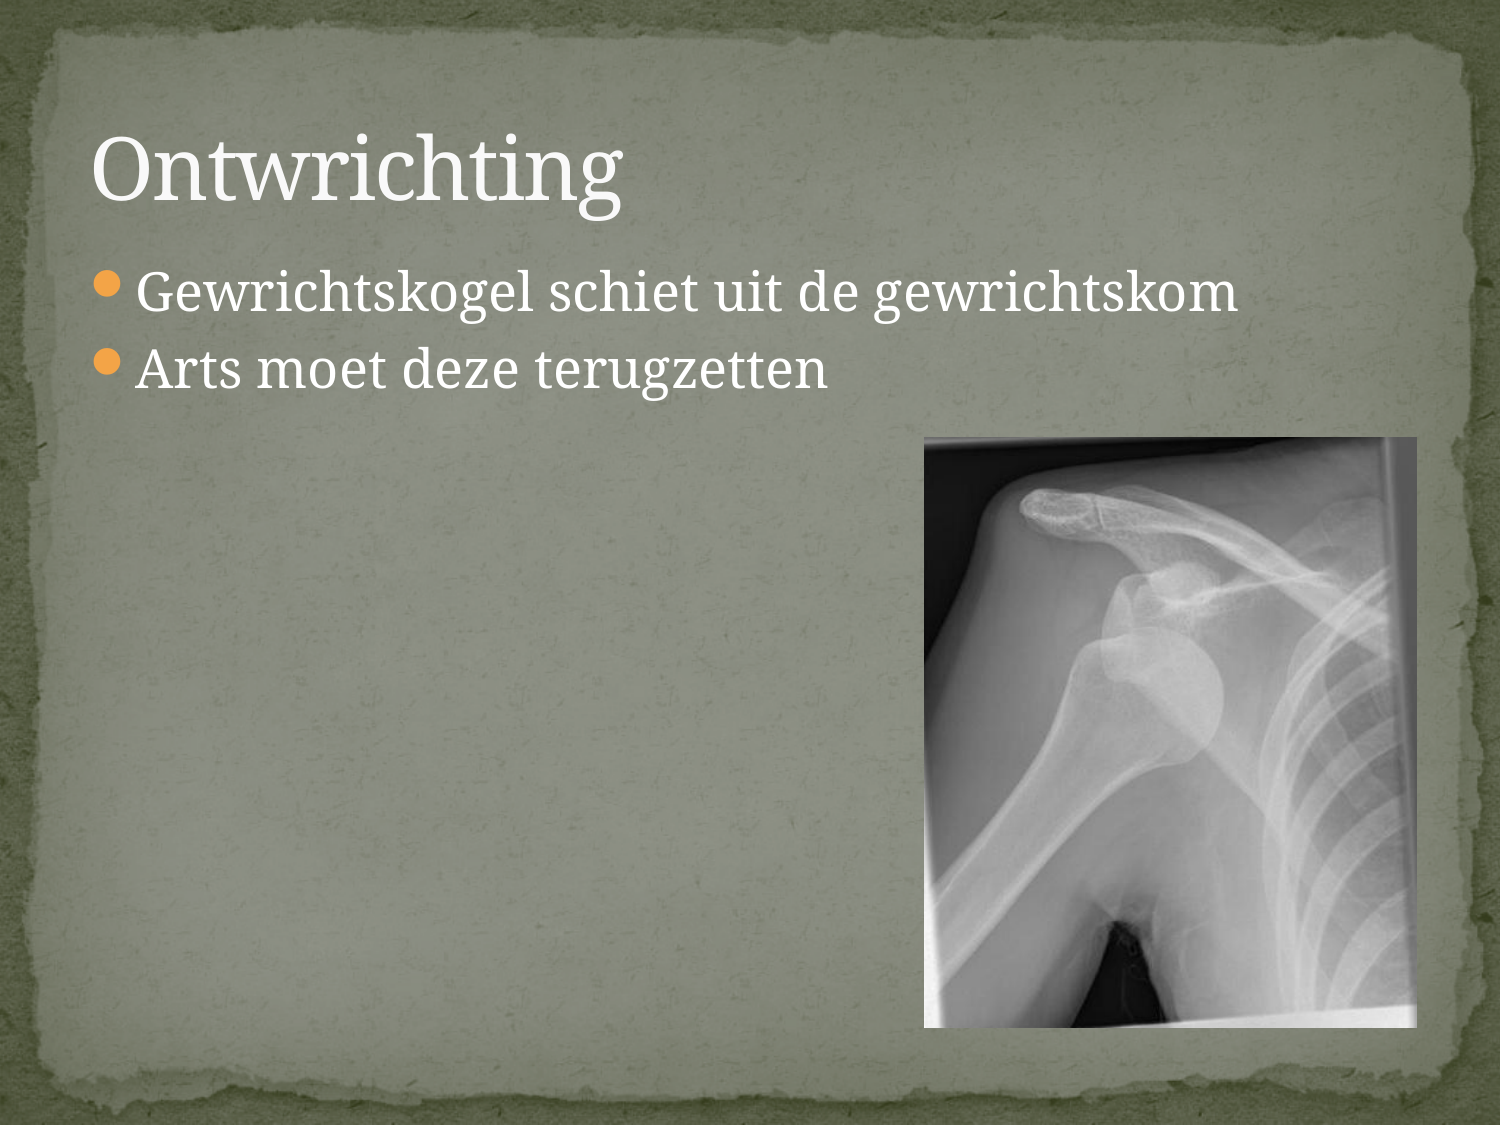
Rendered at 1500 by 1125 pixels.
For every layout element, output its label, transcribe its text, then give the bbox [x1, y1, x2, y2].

list Gewrichtskogel schiet uit de gewrichtskom Arts moet deze terugzetten [75, 249, 1425, 1000]
picture [924, 437, 1417, 1028]
title Ontwrichting [74, 24, 1425, 225]
